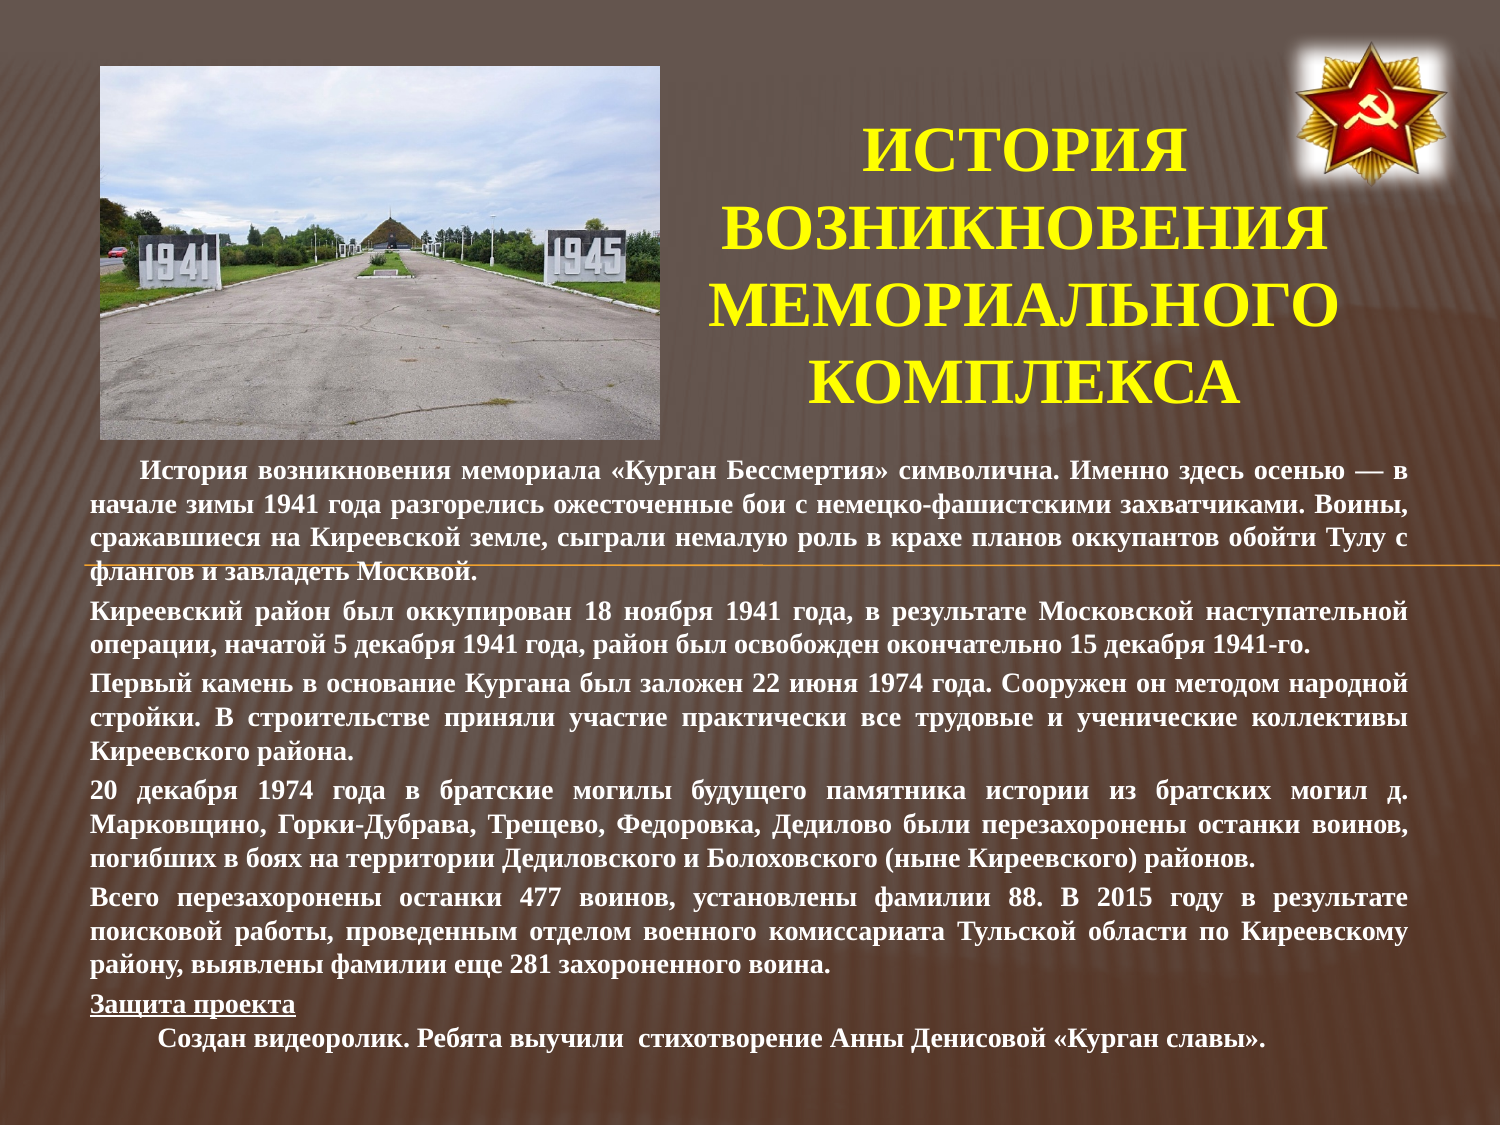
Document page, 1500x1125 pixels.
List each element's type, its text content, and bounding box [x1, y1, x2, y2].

picture [1279, 30, 1463, 197]
title История возникновения мемориального комплекса [587, 99, 1463, 538]
picture [100, 66, 660, 440]
list История возникновения мемориала «Курган Бессмертия» символична. Именно здесь осенью — в начале зимы 1941 года разгорелись ожесточенные бои с немецко-фашистскими захватчиками. Воины, сражавшиеся на Киреевской земле, сыграли немалую роль в крахе планов оккупантов обойти Тулу с флангов и завладеть Москвой. Киреевский район был оккупирован 18 ноября 1941 года, в результате Московской наступательной операции, начатой 5 декабря 1941 года, район был освобожден окончательно 15 декабря 1941-го. Первый камень в основание Кургана был заложен 22 июня 1974 года. Сооружен он методом народной стройки. В строительстве приняли участие практически все трудовые и ученические коллективы Киреевского района. 20 декабря 1974 года в братские могилы будущего памятника истории из братских могил д. Марковщино, Горки-Дубрава, Трещево, Федоровка, Дедилово были перезахоронены останки воинов, погибших в боях на территории Дедиловского и Болоховского (ныне Киреевского) районов. Всего перезахоронены останки 477 воинов, установлены фамилии 88. В 2015 году в результате поисковой работы, проведенным отделом военного комиссариата Тульской области по Киреевскому району, выявлены фамилии еще 281 захороненного воина. Защита проекта Создан видеоролик. Ребята выучили стихотворение Анны Денисовой «Курган славы». [75, 411, 1425, 1088]
